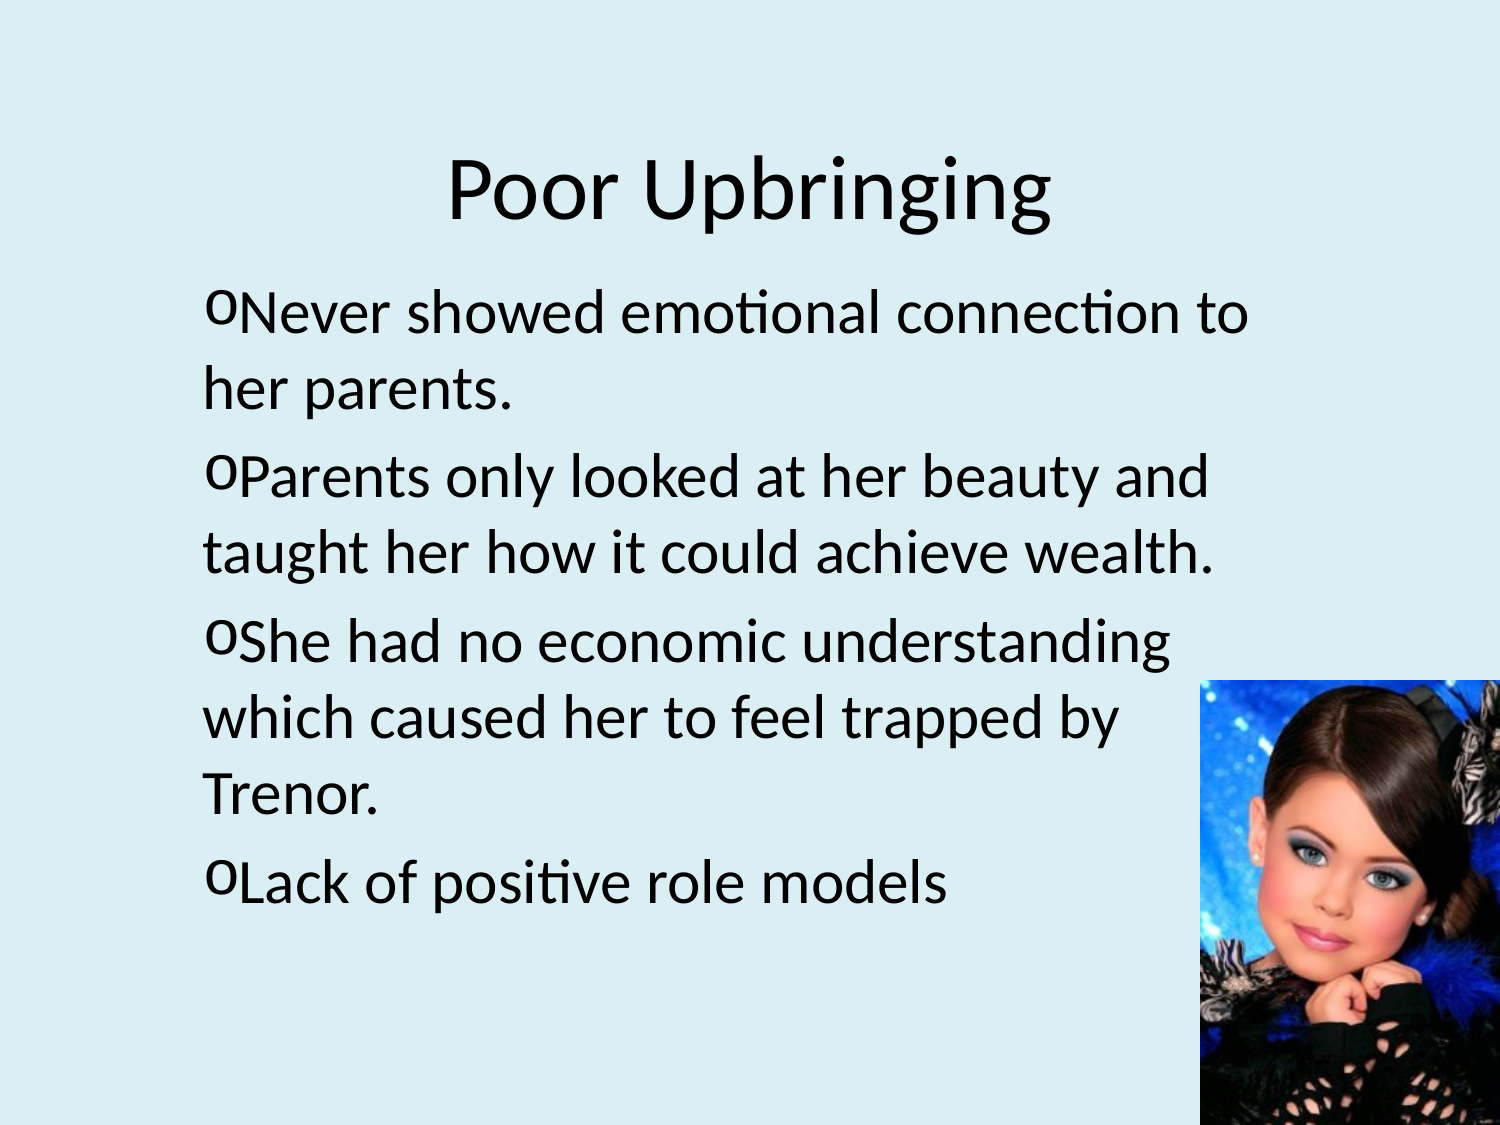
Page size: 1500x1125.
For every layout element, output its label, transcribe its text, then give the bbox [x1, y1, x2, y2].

picture [1199, 680, 1500, 1125]
title Poor Upbringing [112, 62, 1388, 304]
subtitle Never showed emotional connection to her parents. Parents only looked at her beauty and taught her how it could achieve wealth. She had no economic understanding which caused her to feel trapped by Trenor. Lack of positive role models [187, 262, 1313, 925]
